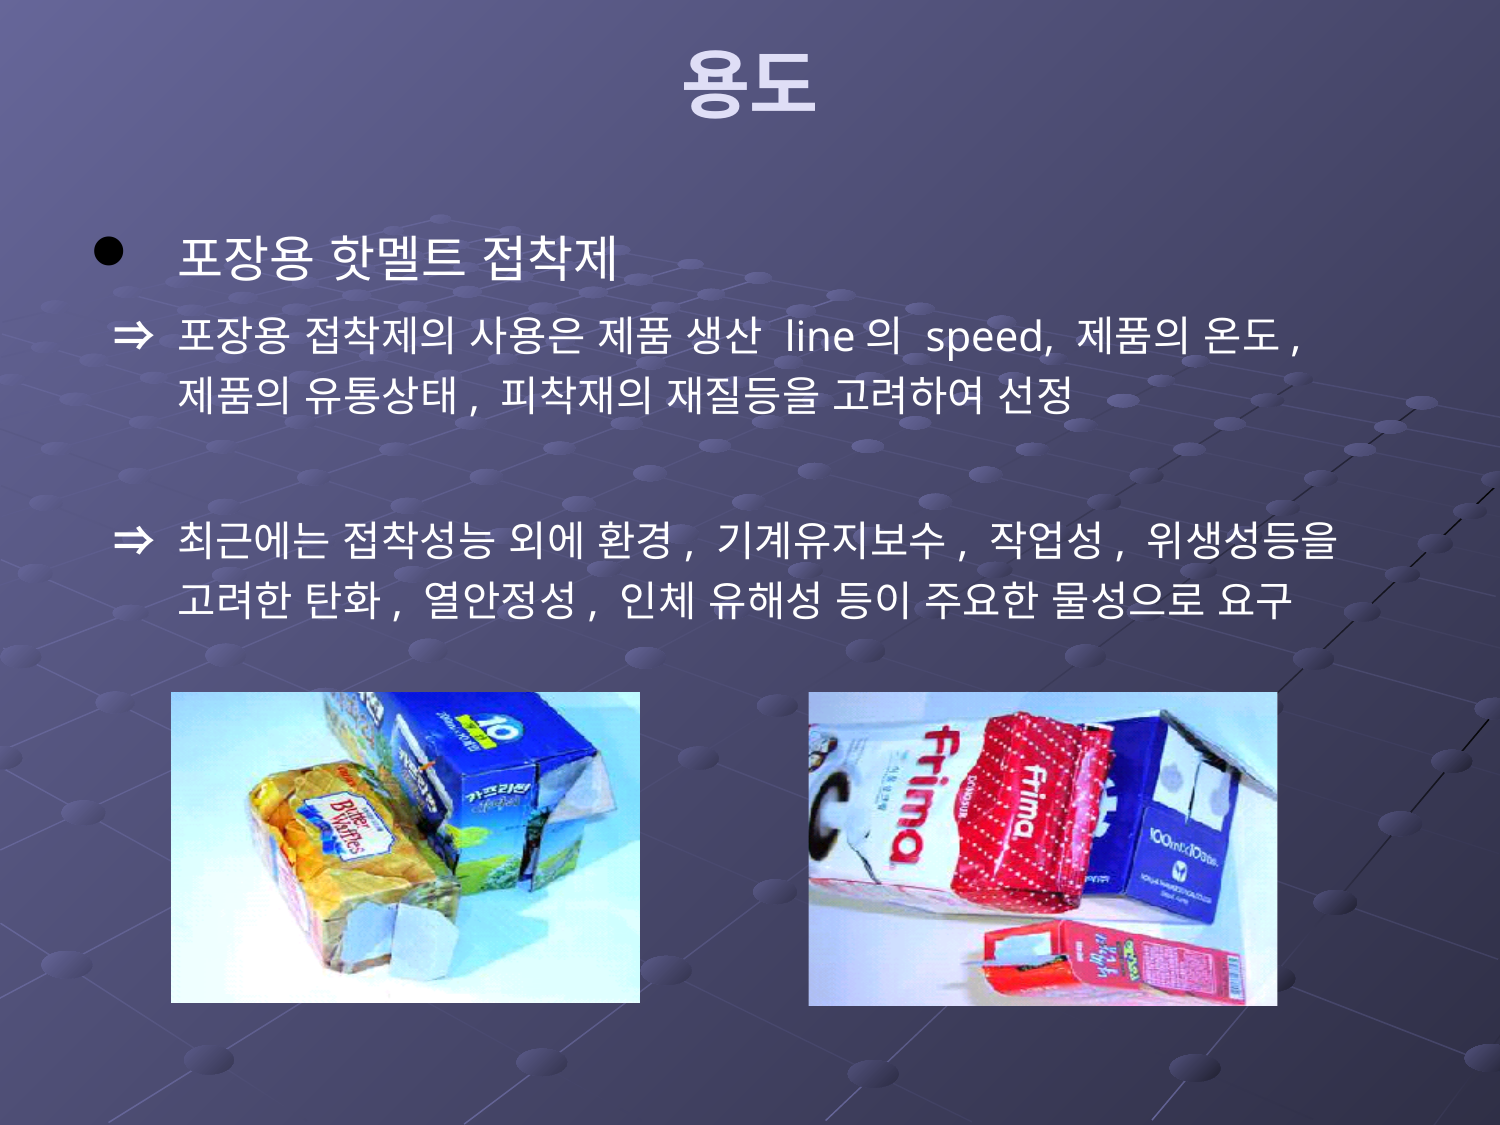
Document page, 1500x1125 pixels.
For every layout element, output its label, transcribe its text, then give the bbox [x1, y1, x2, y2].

picture [808, 692, 1280, 1007]
picture [170, 692, 642, 1004]
list 포장용 핫멜트 접착제 ⇒ 포장용 접착제의 사용은 제품 생산 line의 speed, 제품의 온도, 제품의 유통상태, 피착재의 재질등을 고려하여 선정 ⇒ 최근에는 접착성능 외에 환경, 기계유지보수, 작업성, 위생성등을 고려한 탄화, 열안정성, 인체 유해성 등이 주요한 물성으로 요구 [74, 207, 1424, 681]
title 용도 [74, 18, 1426, 147]
